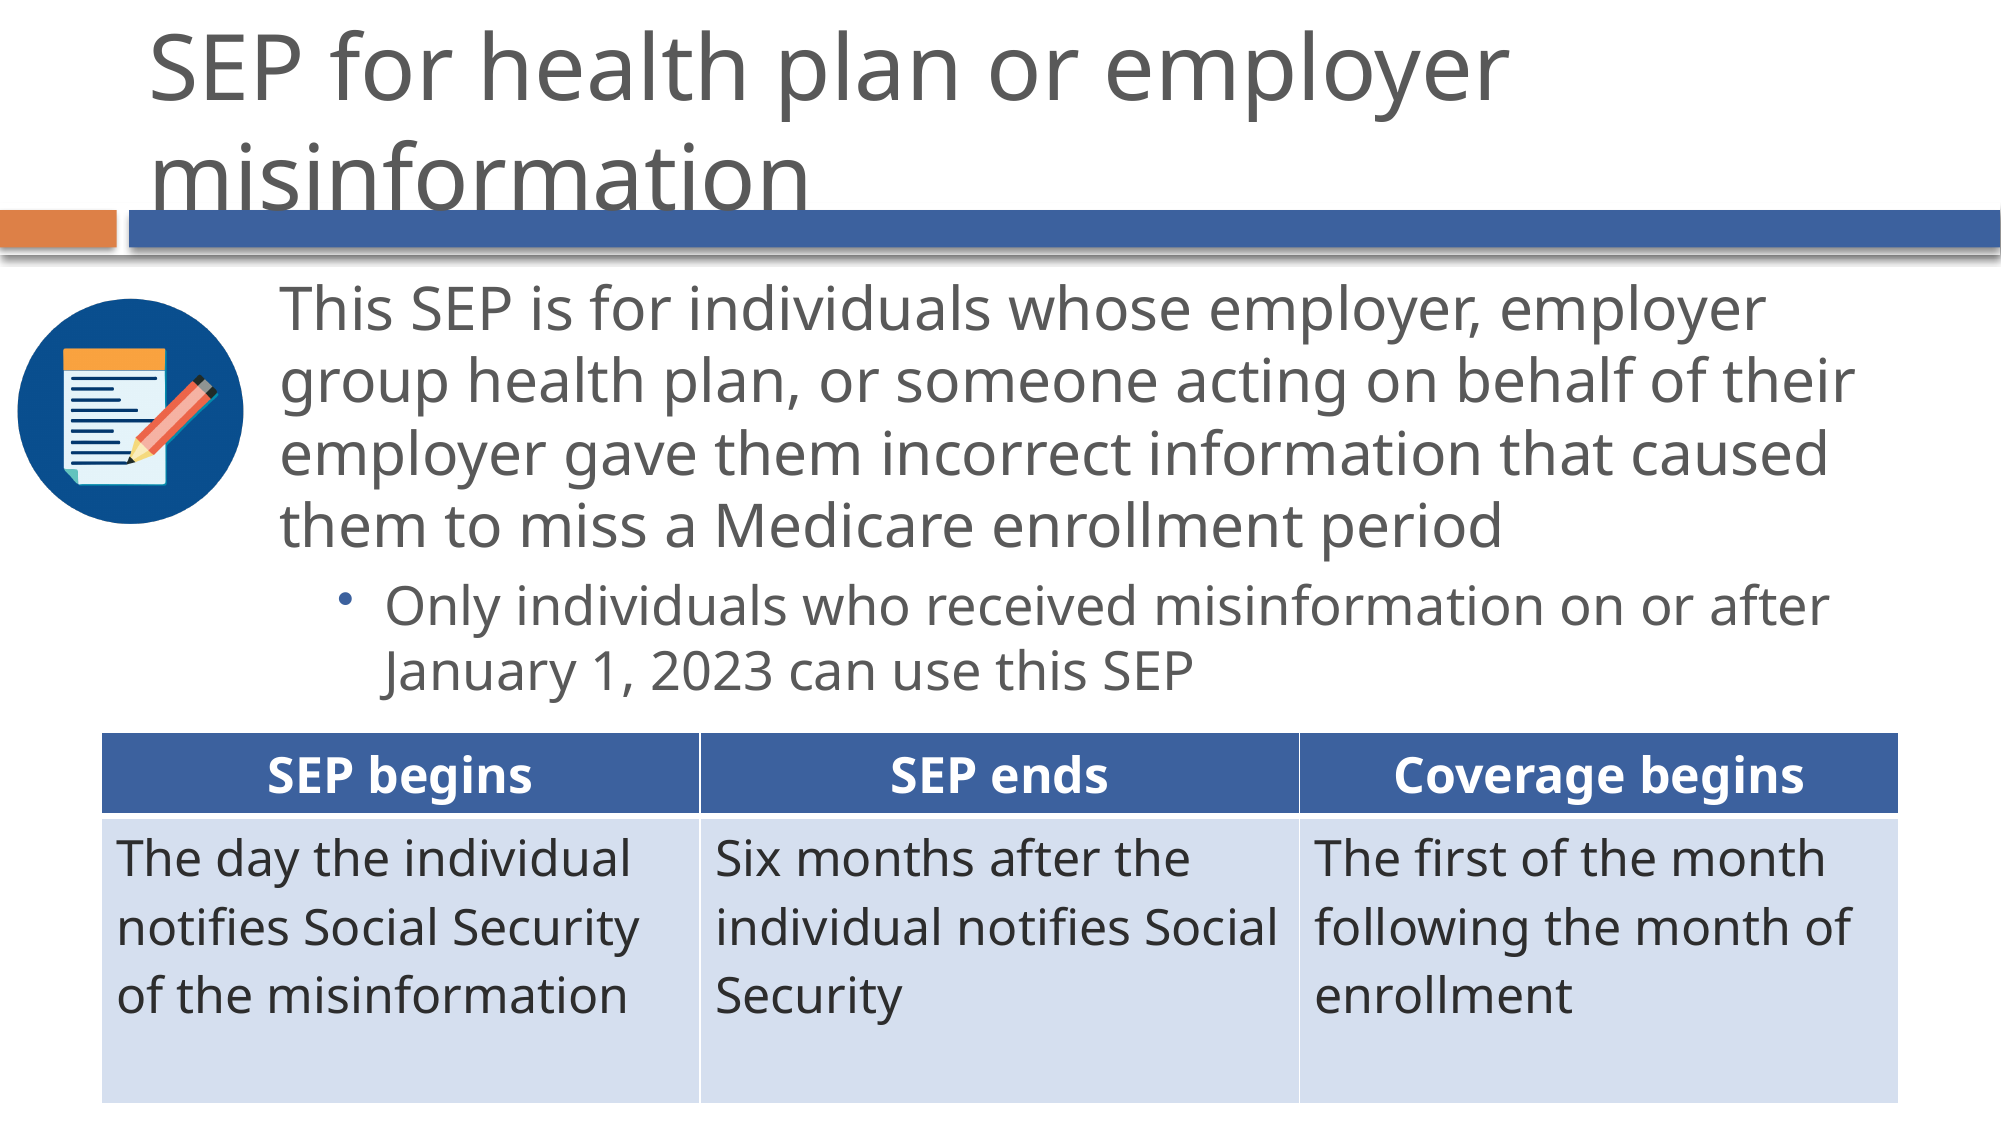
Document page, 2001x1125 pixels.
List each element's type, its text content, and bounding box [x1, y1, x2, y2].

table_header SEP ends [701, 733, 1299, 813]
table_cell The first of the month following the month of enrollment [1300, 819, 1898, 1103]
table_header SEP begins [102, 733, 699, 813]
table_header Coverage begins [1300, 733, 1898, 813]
table_cell Six months after the individual notifies Social Security [701, 819, 1299, 1103]
table_cell The day the individual notifies Social Security of the misinformation [102, 819, 699, 1103]
picture [0, 256, 291, 571]
list This SEP is for individuals whose employer, employer group health plan, or someone acting on behalf of their employer gave them incorrect information that caused them to miss a Medicare enrollment period Only individuals who received misinformation on or after January 1, 2023 can use this SEP [264, 262, 1918, 711]
title SEP for health plan or employer misinformation [133, 37, 1918, 200]
